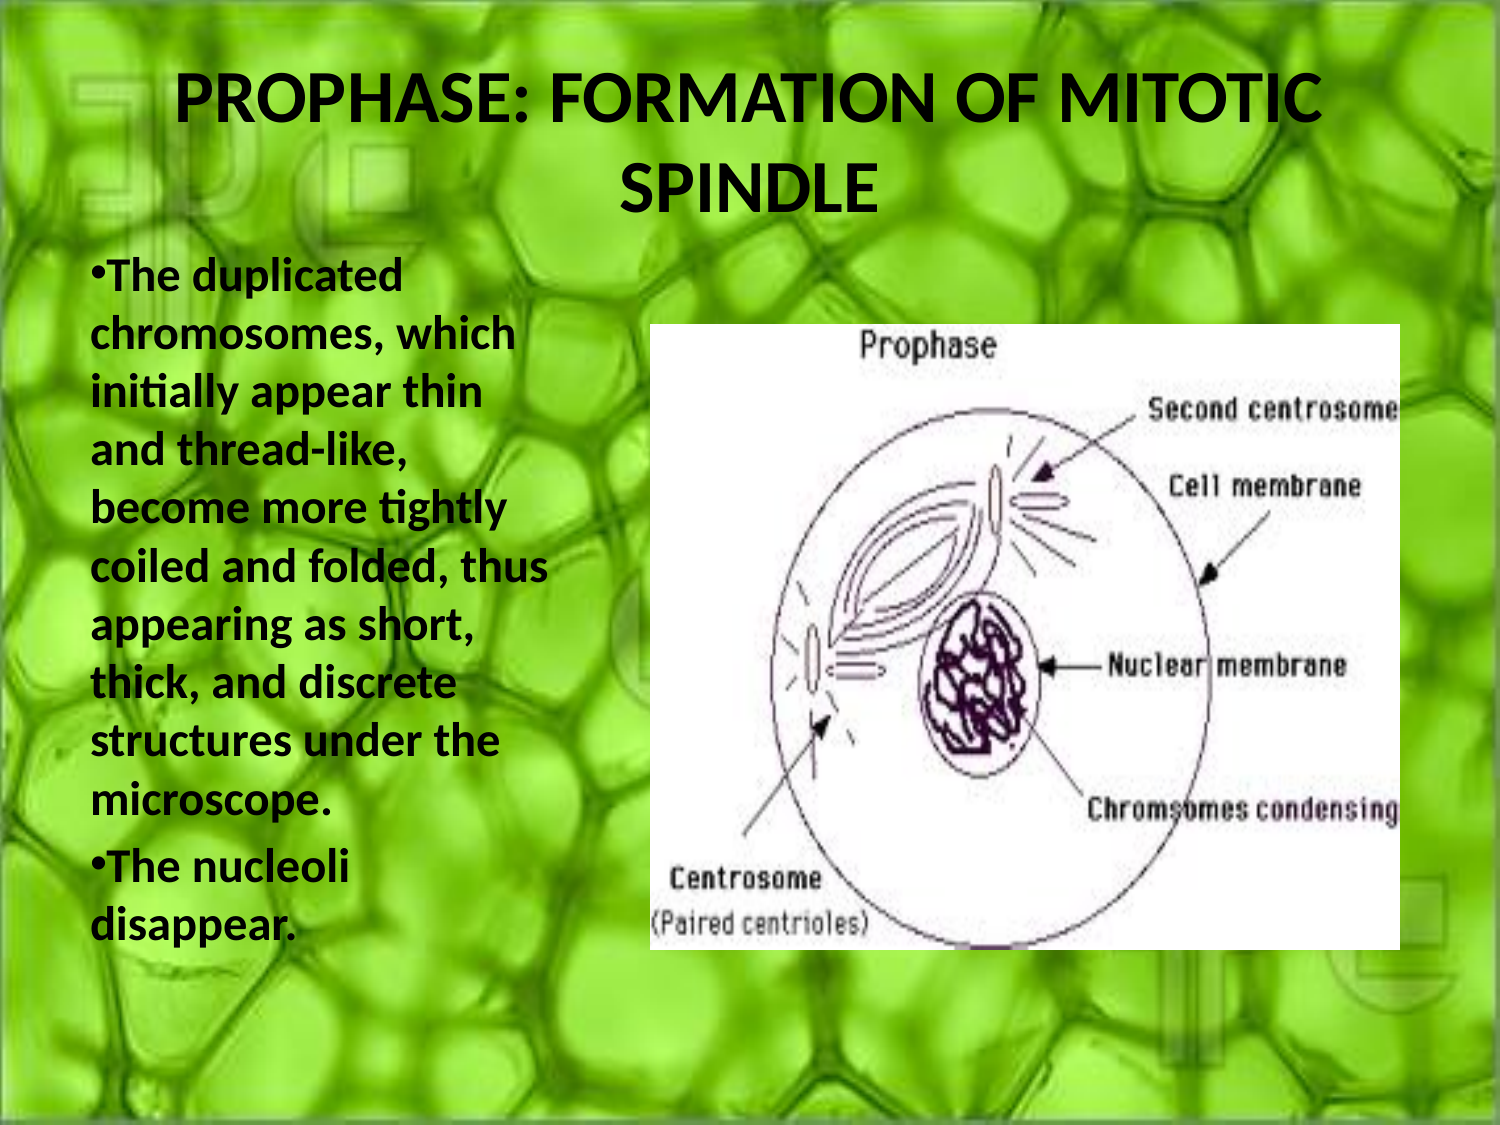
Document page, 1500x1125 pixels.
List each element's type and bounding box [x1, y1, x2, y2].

picture [0, 0, 1500, 1125]
list [649, 324, 1401, 951]
